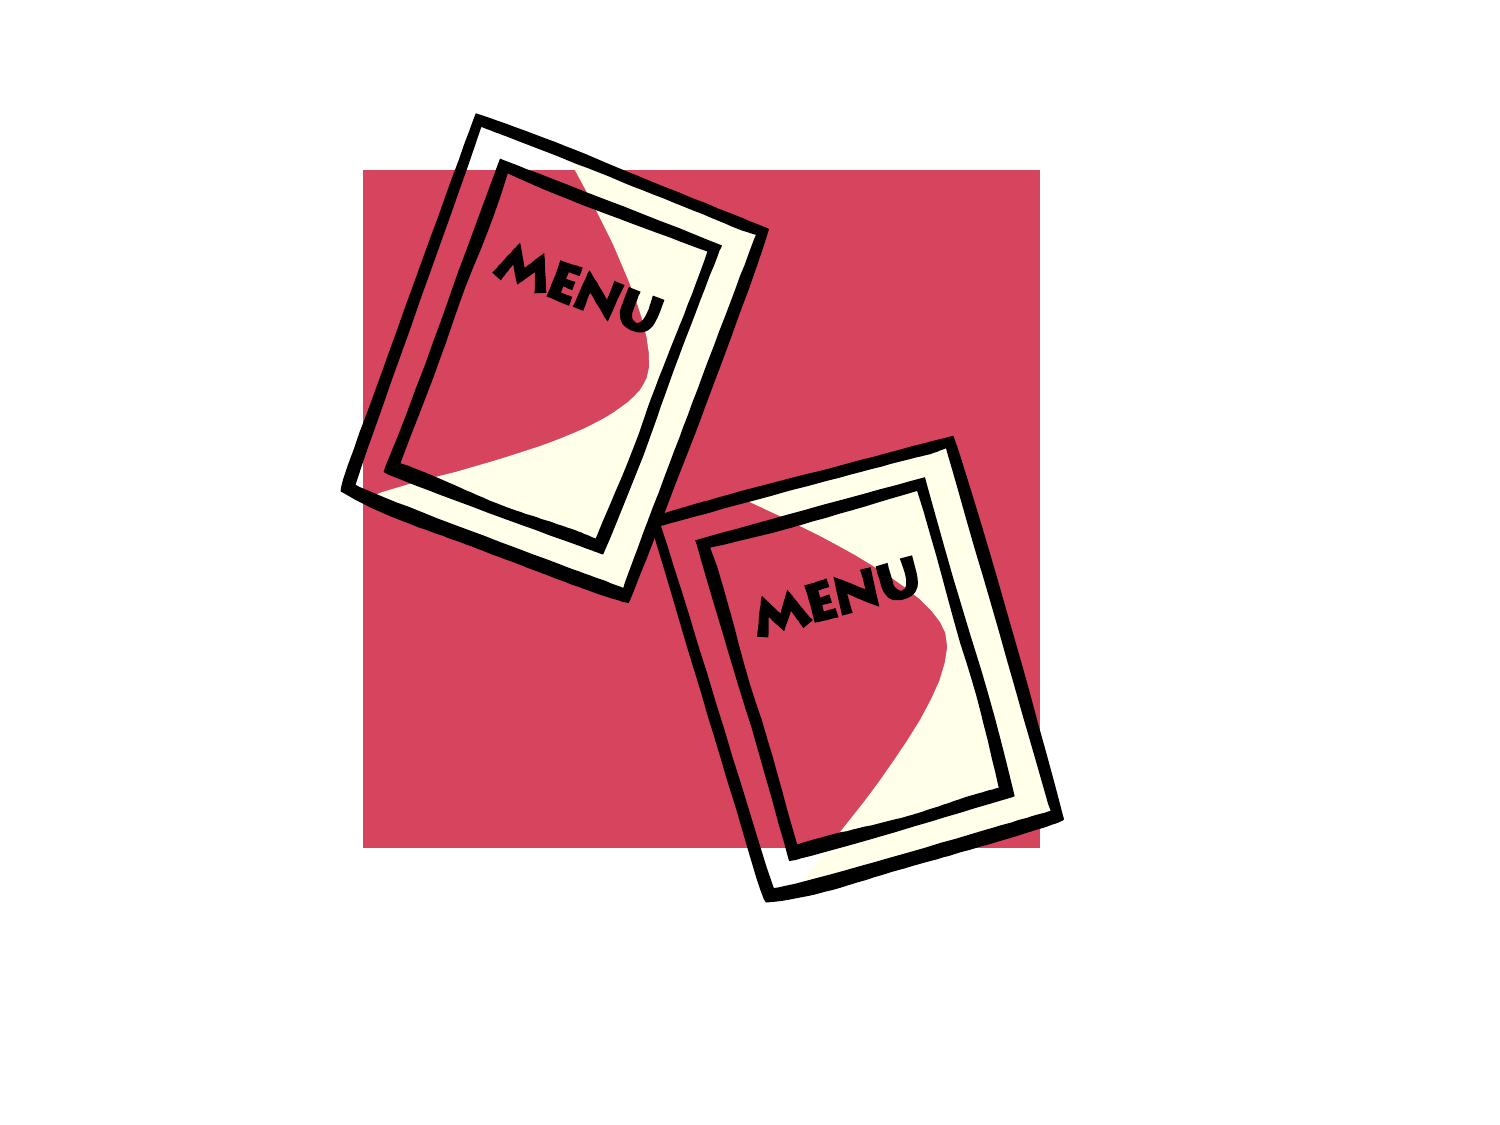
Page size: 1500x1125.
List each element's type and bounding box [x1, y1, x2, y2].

picture [337, 112, 1065, 904]
